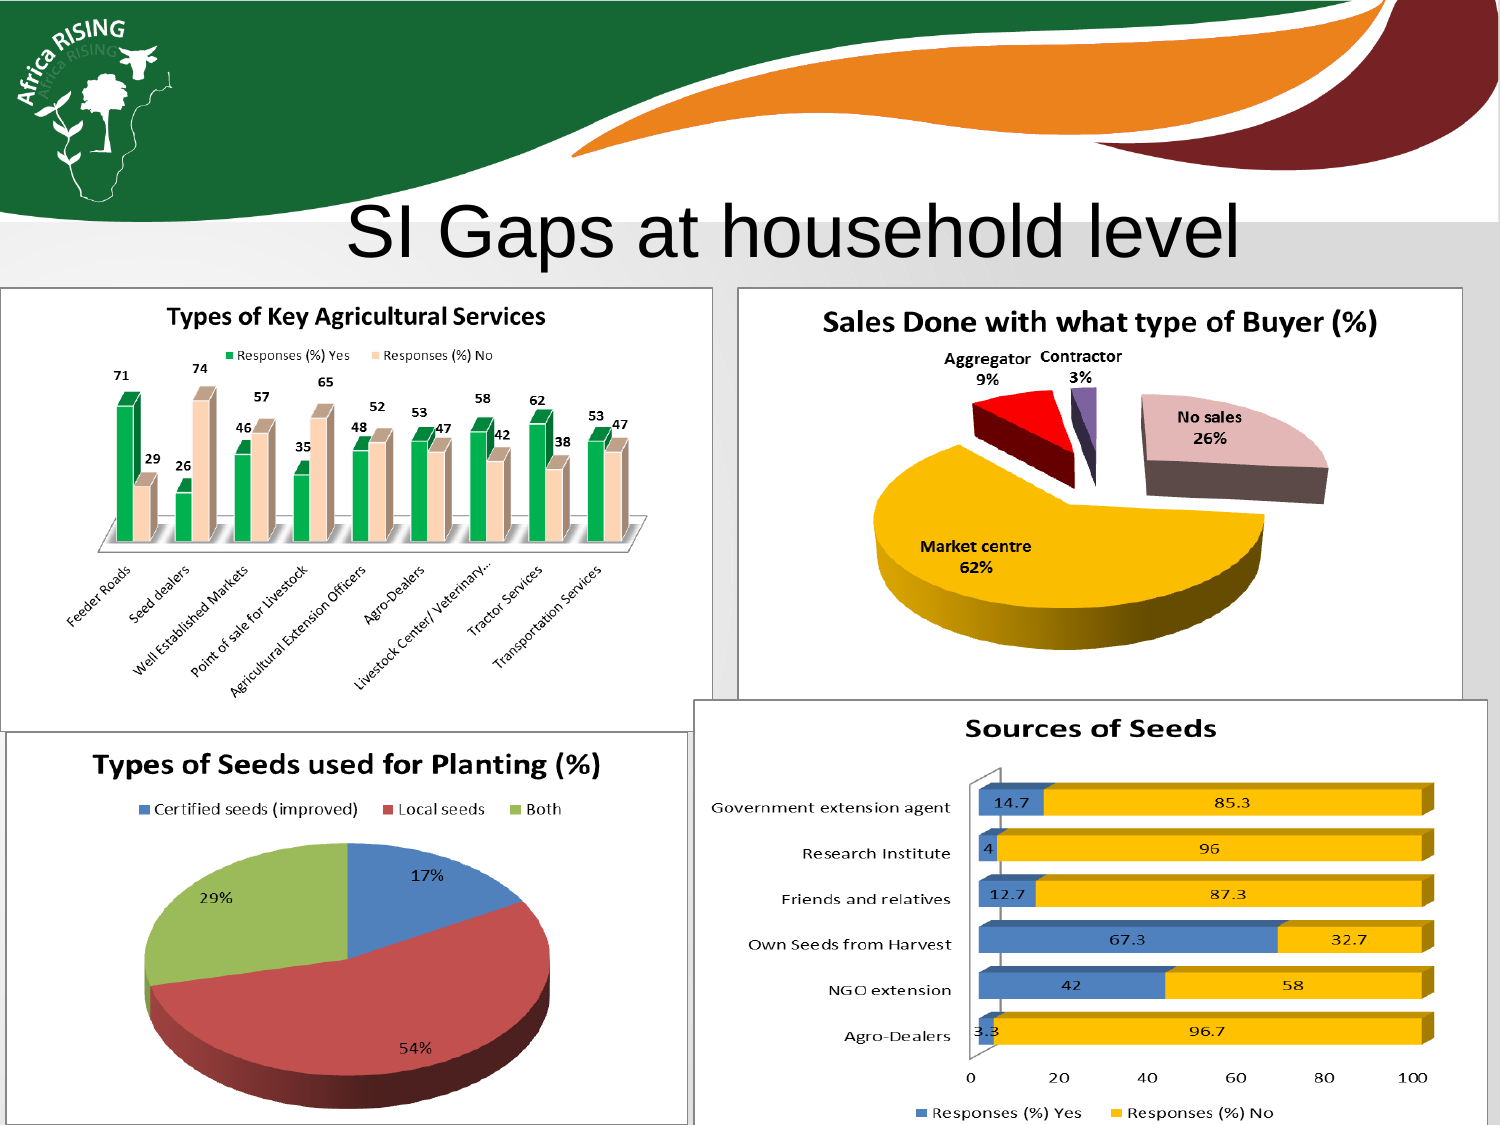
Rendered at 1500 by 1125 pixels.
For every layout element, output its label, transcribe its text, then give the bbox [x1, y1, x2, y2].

picture [0, 286, 1488, 1125]
picture [0, 0, 1499, 222]
list SI Gaps at household level [187, 174, 1463, 263]
